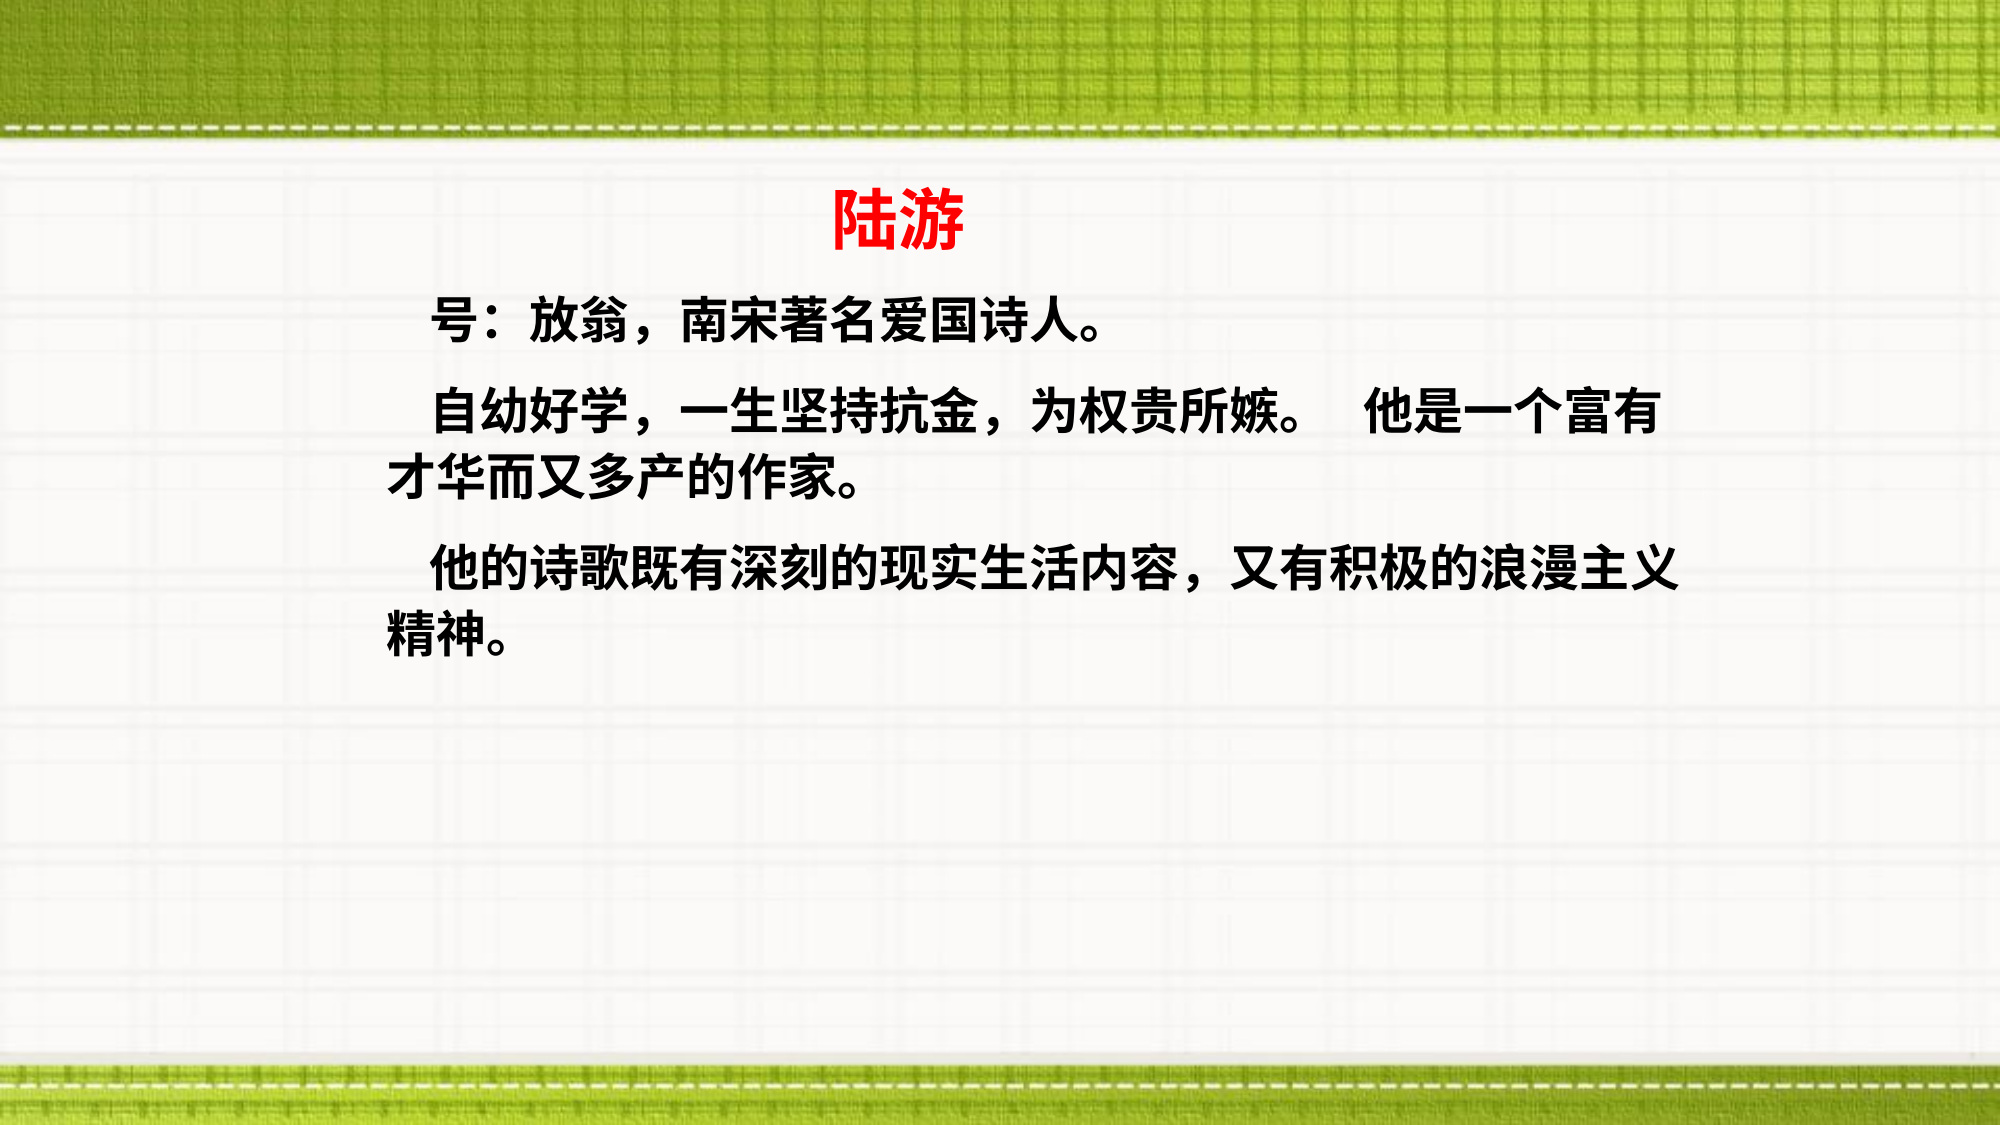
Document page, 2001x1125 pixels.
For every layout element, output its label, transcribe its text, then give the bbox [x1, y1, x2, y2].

picture [0, 0, 2000, 1125]
list 陆游 号：放翁，南宋著名爱国诗人。 自幼好学，一生坚持抗金，为权贵所嫉。 他是一个富有才华而又多产的作家。 他的诗歌既有深刻的现实生活内容，又有积极的浪漫主义精神。 [312, 162, 1714, 851]
